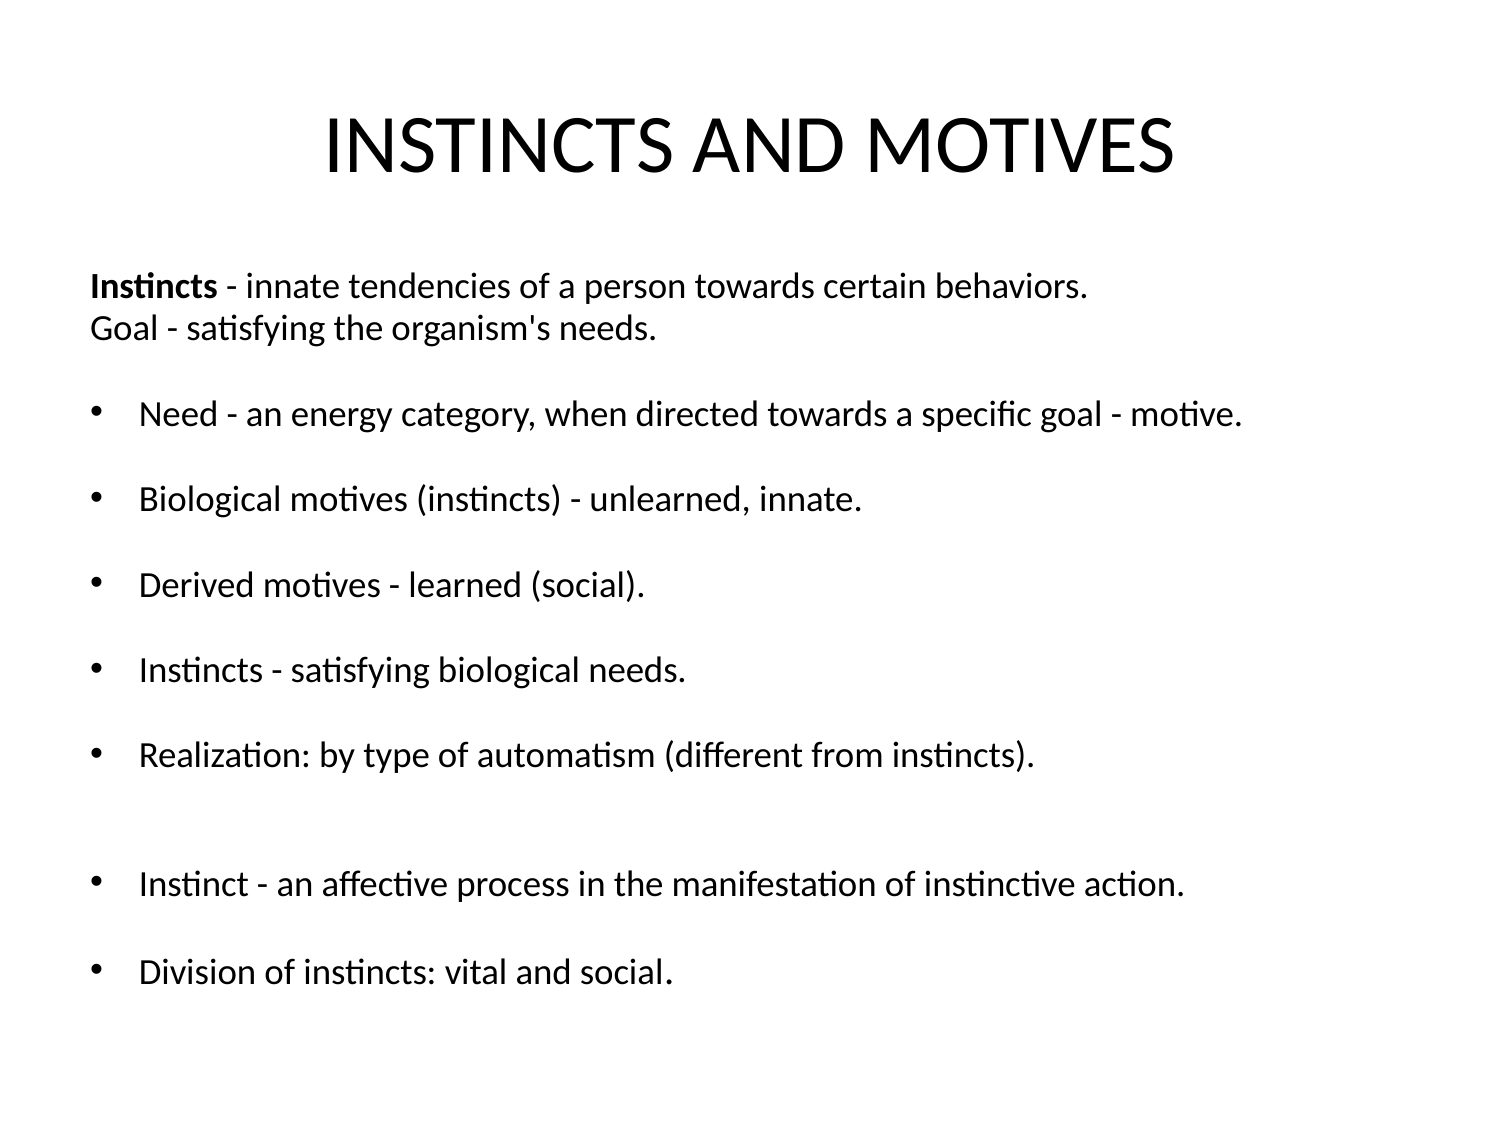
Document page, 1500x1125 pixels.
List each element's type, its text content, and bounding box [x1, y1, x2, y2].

title INSTINCTS AND MOTIVES [75, 45, 1425, 233]
list Instincts - innate tendencies of a person towards certain behaviors. Goal - satisfying the organism's needs. Need - an energy category, when directed towards a specific goal - motive. Biological motives (instincts) - unlearned, innate. Derived motives - learned (social). Instincts - satisfying biological needs. Realization: by type of automatism (different from instincts). Instinct - an affective process in the manifestation of instinctive action. Division of instincts: vital and social. [75, 262, 1425, 1005]
